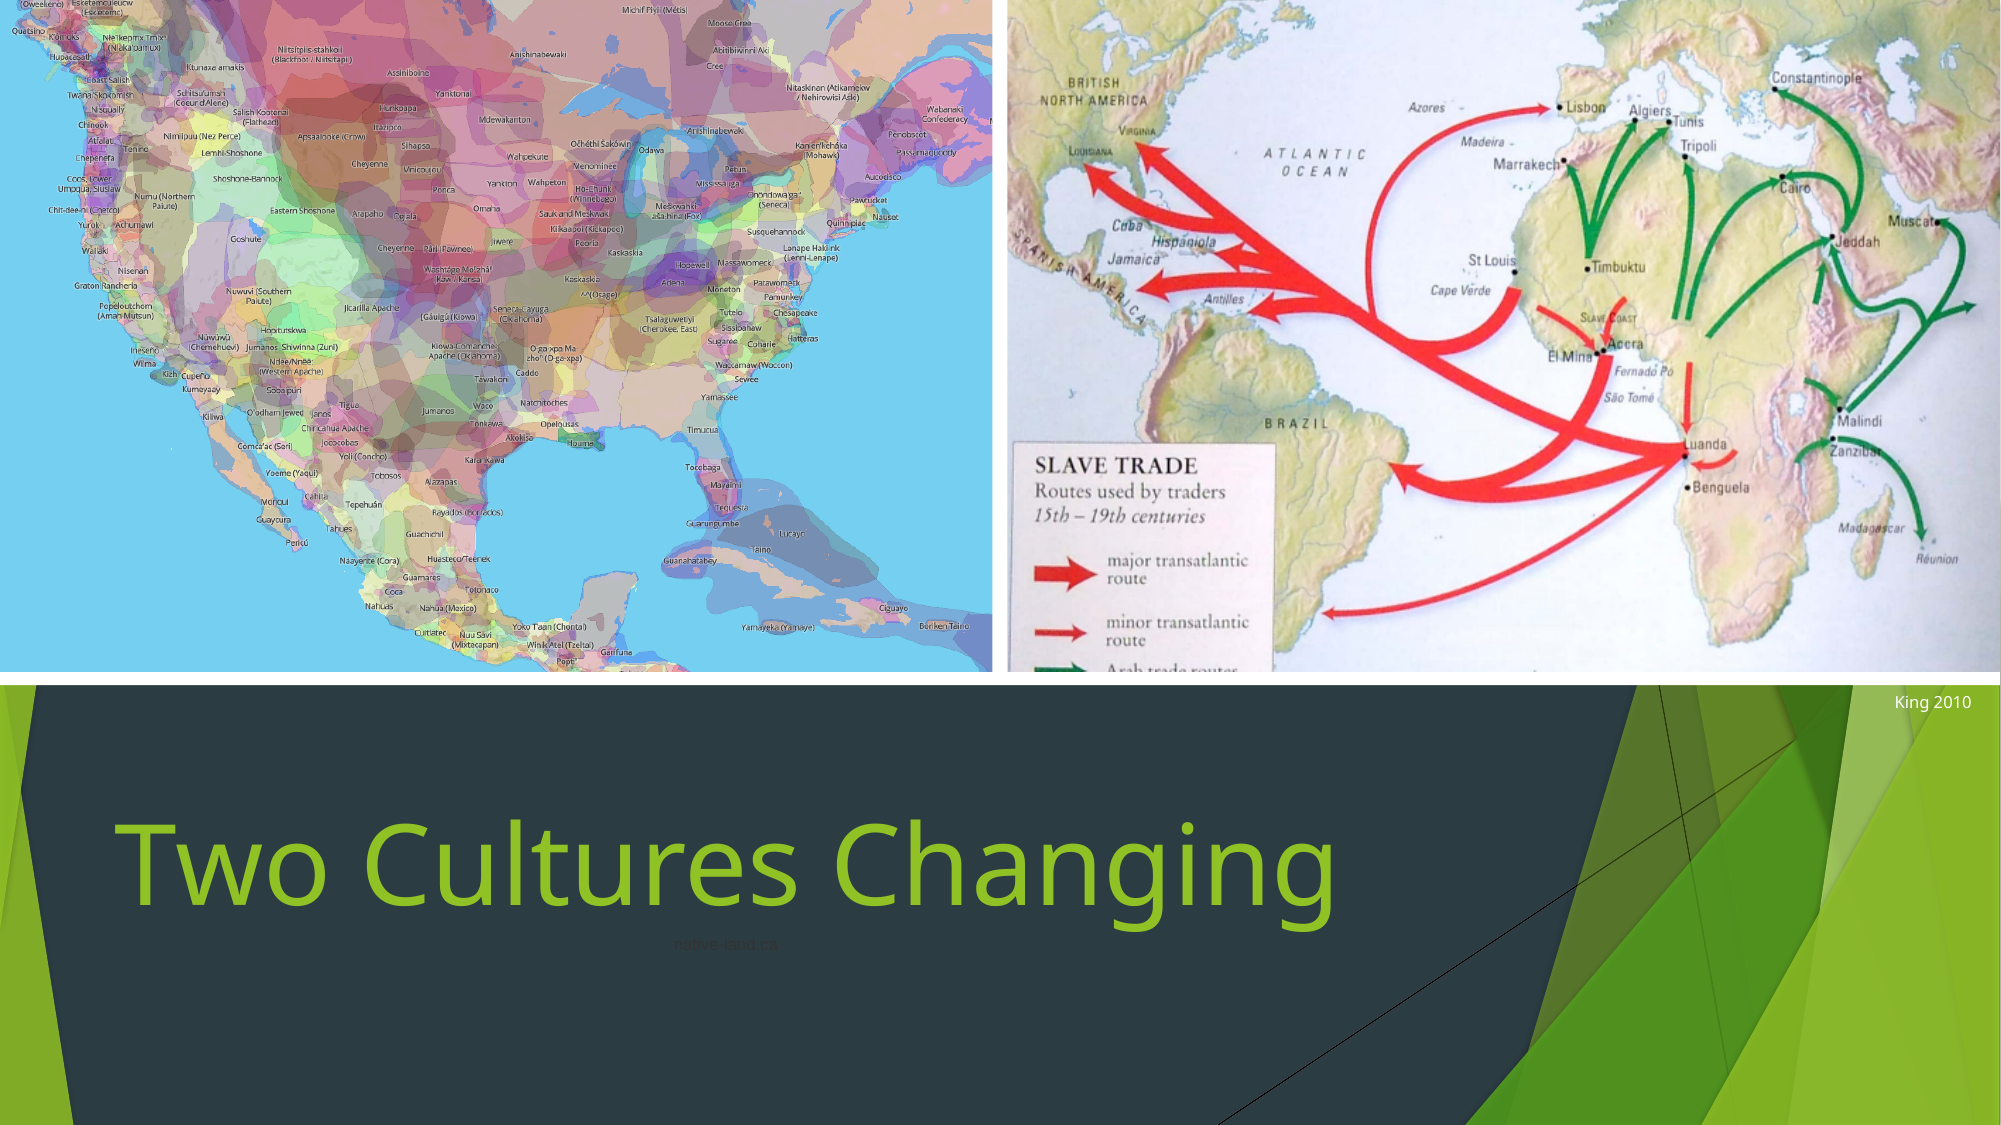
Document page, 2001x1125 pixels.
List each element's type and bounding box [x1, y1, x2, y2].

list [0, 0, 993, 672]
text_box [0, 0, 2000, 1125]
list [1006, 0, 2000, 672]
